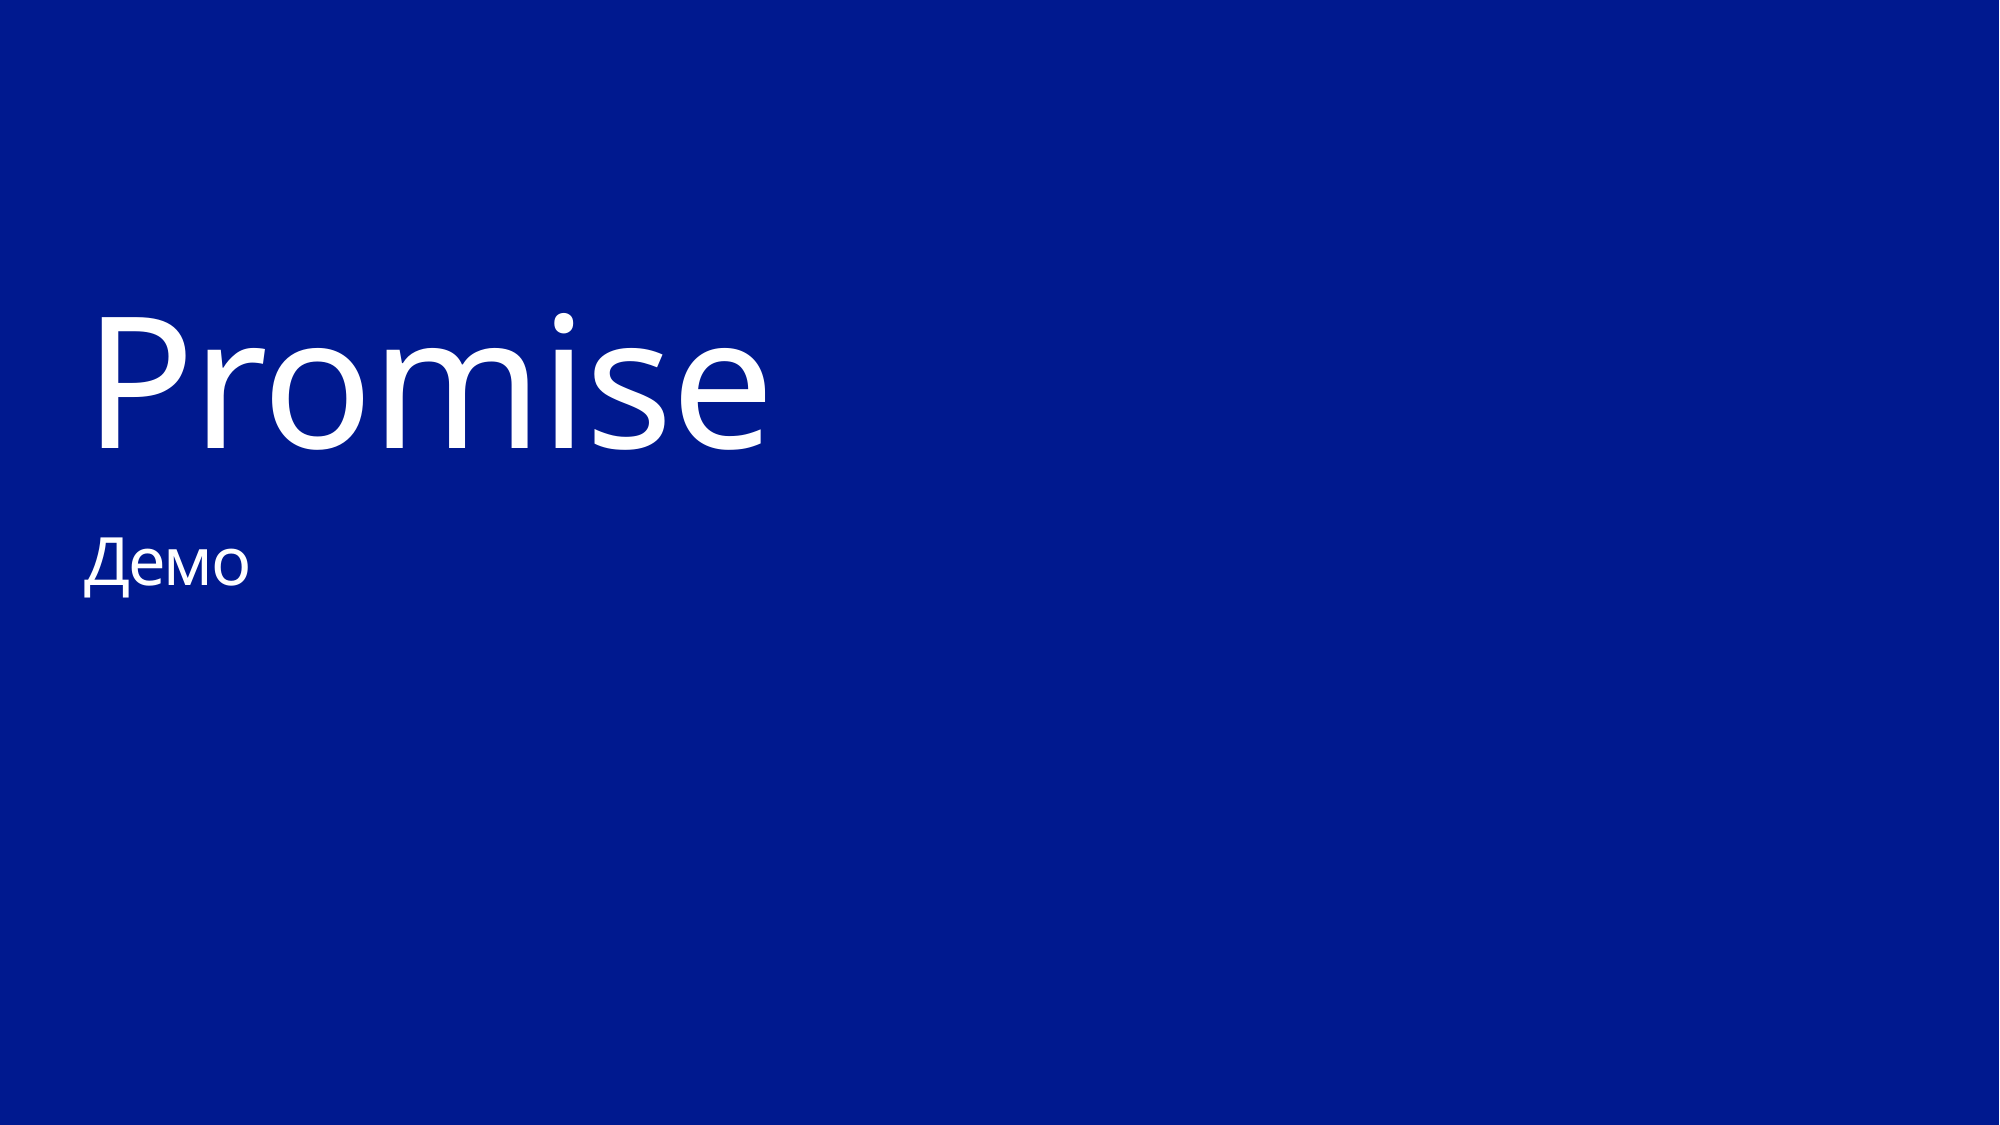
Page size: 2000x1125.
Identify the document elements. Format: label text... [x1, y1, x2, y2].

list Демо [84, 528, 1317, 601]
list Promise [84, 290, 1926, 490]
